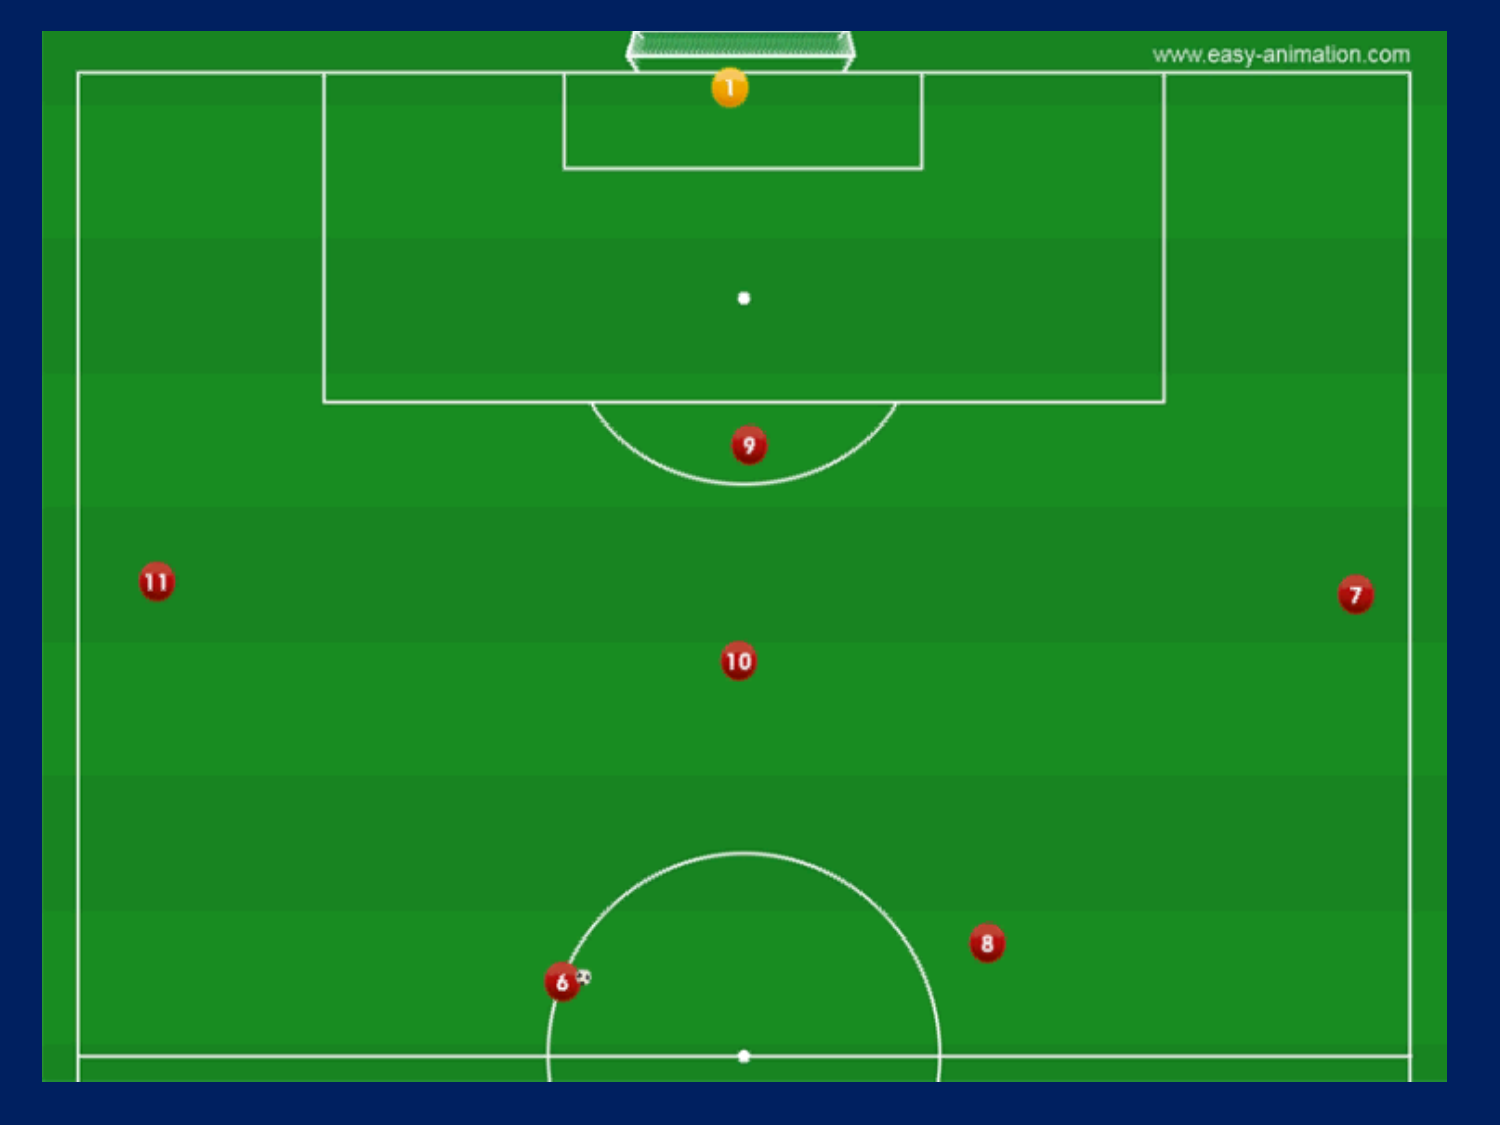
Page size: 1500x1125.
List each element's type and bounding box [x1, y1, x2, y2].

list [41, 30, 1448, 1083]
